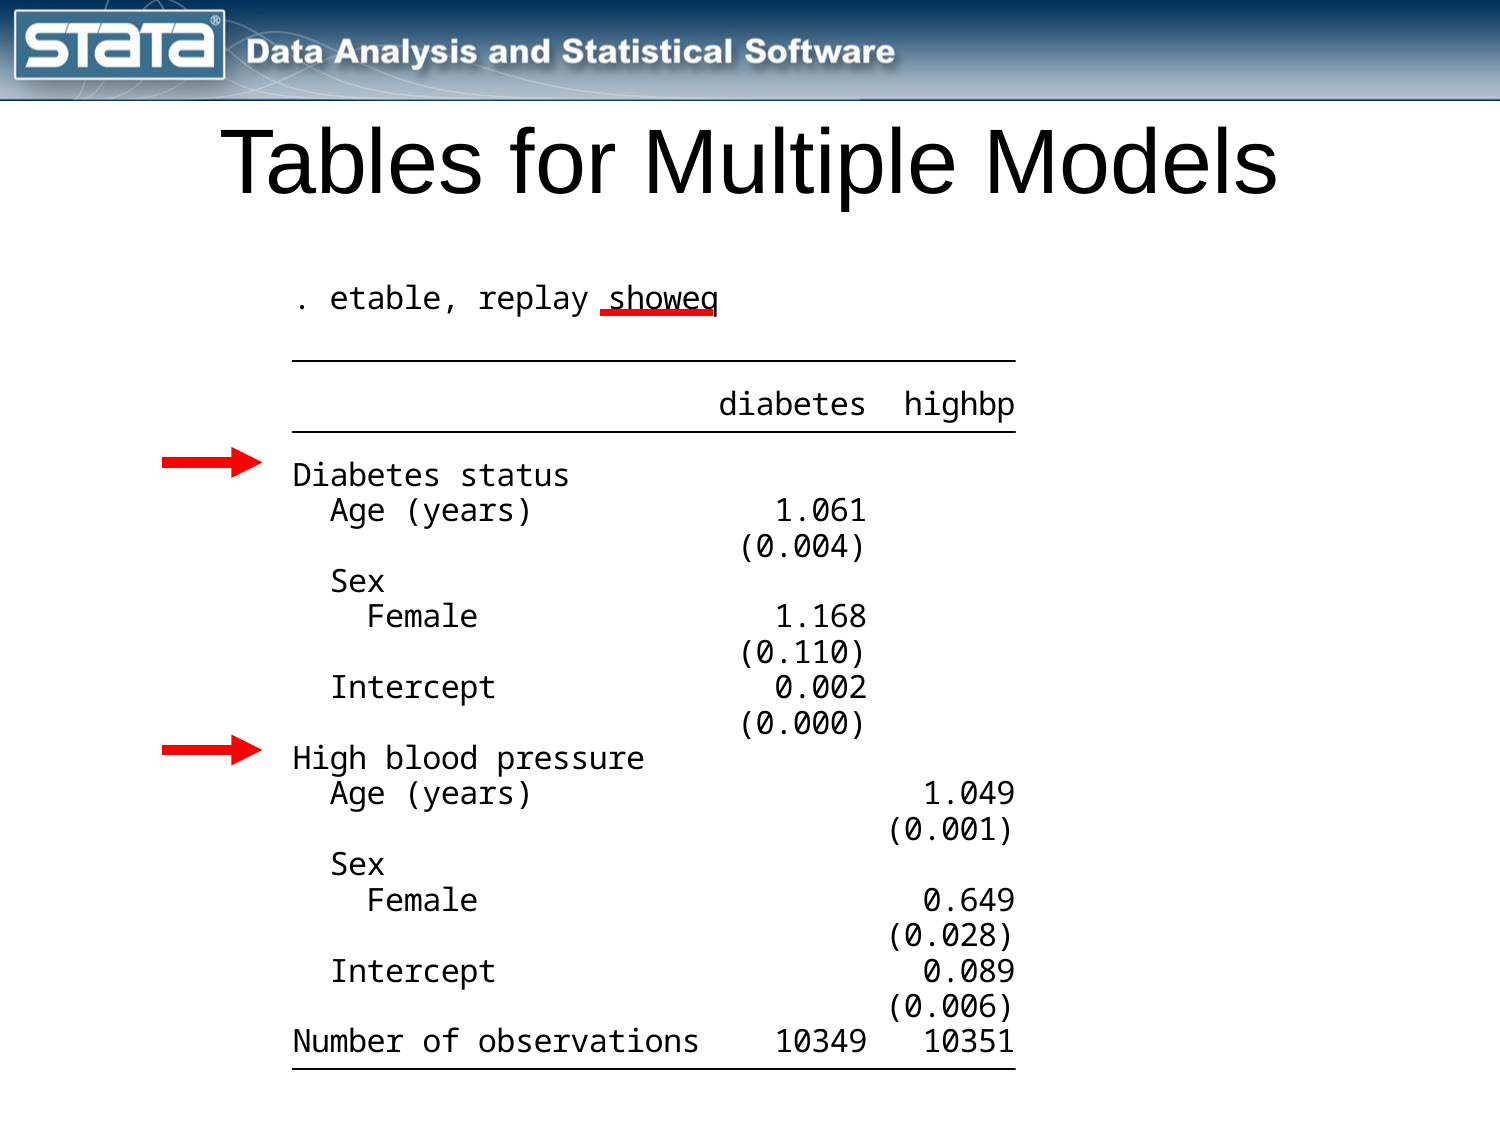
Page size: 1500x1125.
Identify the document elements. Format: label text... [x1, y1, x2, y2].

picture [287, 274, 1076, 1090]
title Tables for Multiple Models [0, 108, 1500, 213]
picture [0, 0, 1500, 102]
